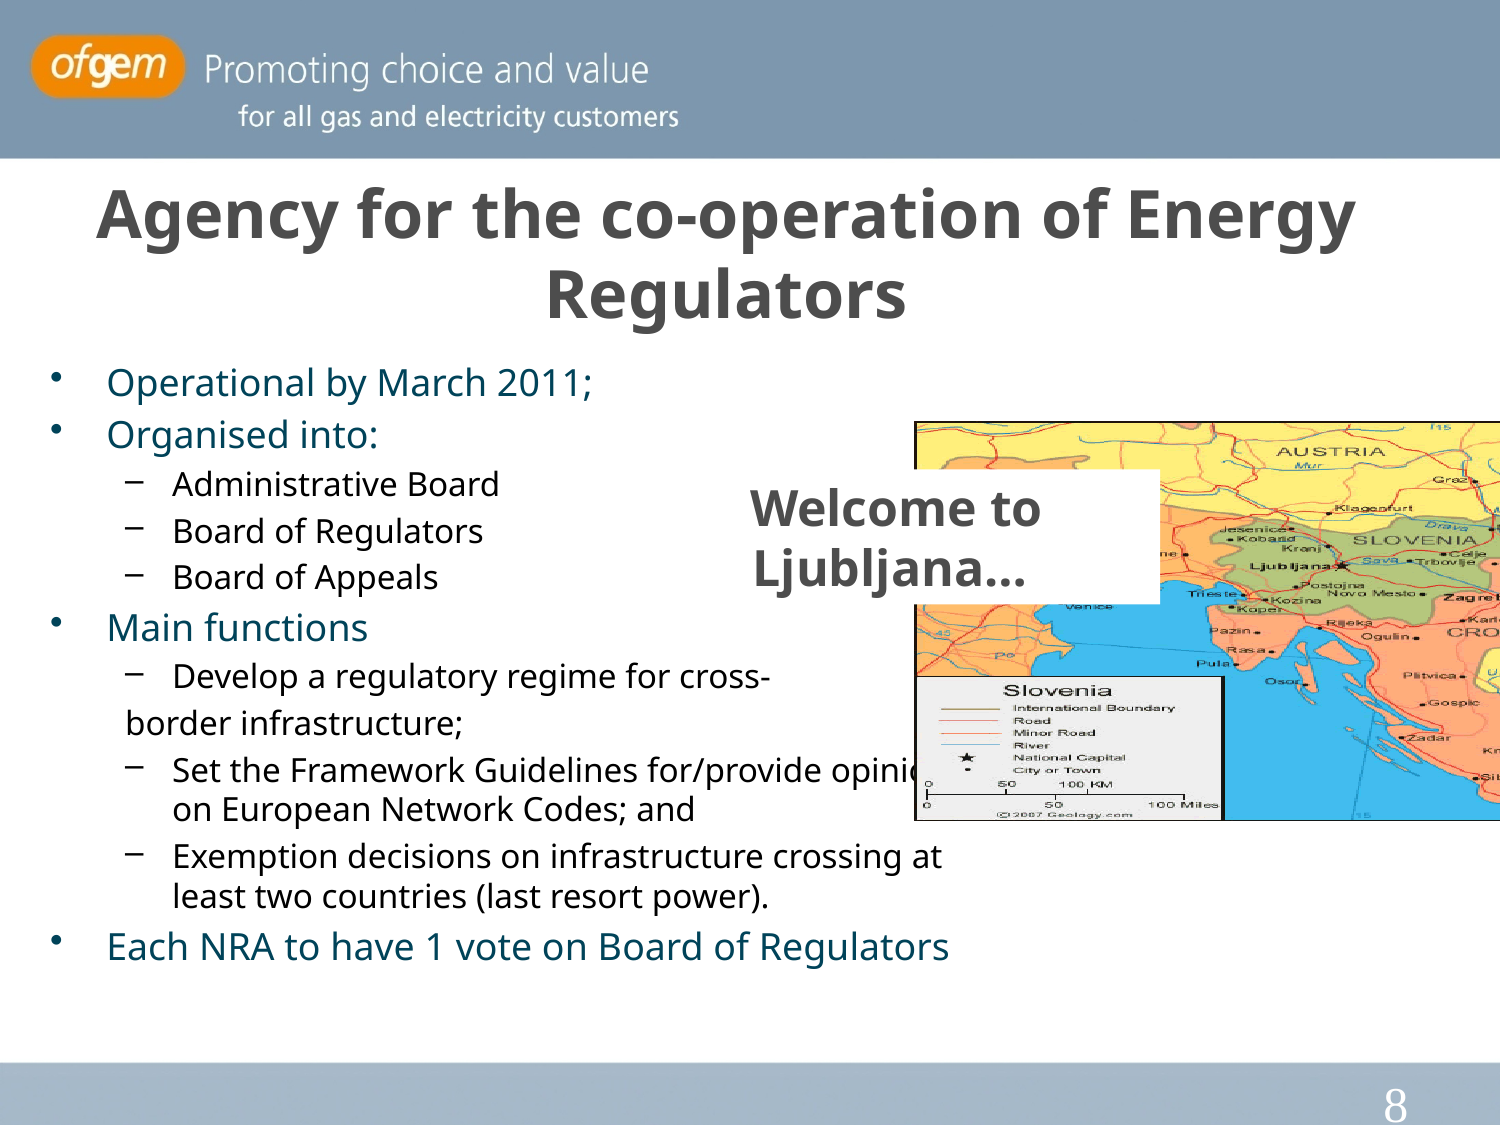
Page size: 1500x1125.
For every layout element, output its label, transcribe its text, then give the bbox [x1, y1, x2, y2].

picture [0, 0, 1500, 1125]
text_box Welcome to Ljubljana… [632, 469, 908, 605]
text_box Agency for the co-operation of Energy Regulators [0, 164, 1453, 340]
list Operational by March 2011; Organised into: Administrative Board Board of Regulators Board of Appeals Main functions Develop a regulatory regime for cross- border infrastructure; Set the Framework Guidelines for/provide opinion on European Network Codes; and Exemption decisions on infrastructure crossing at least two countries (last resort power). Each NRA to have 1 vote on Board of Regulators [34, 351, 997, 1044]
